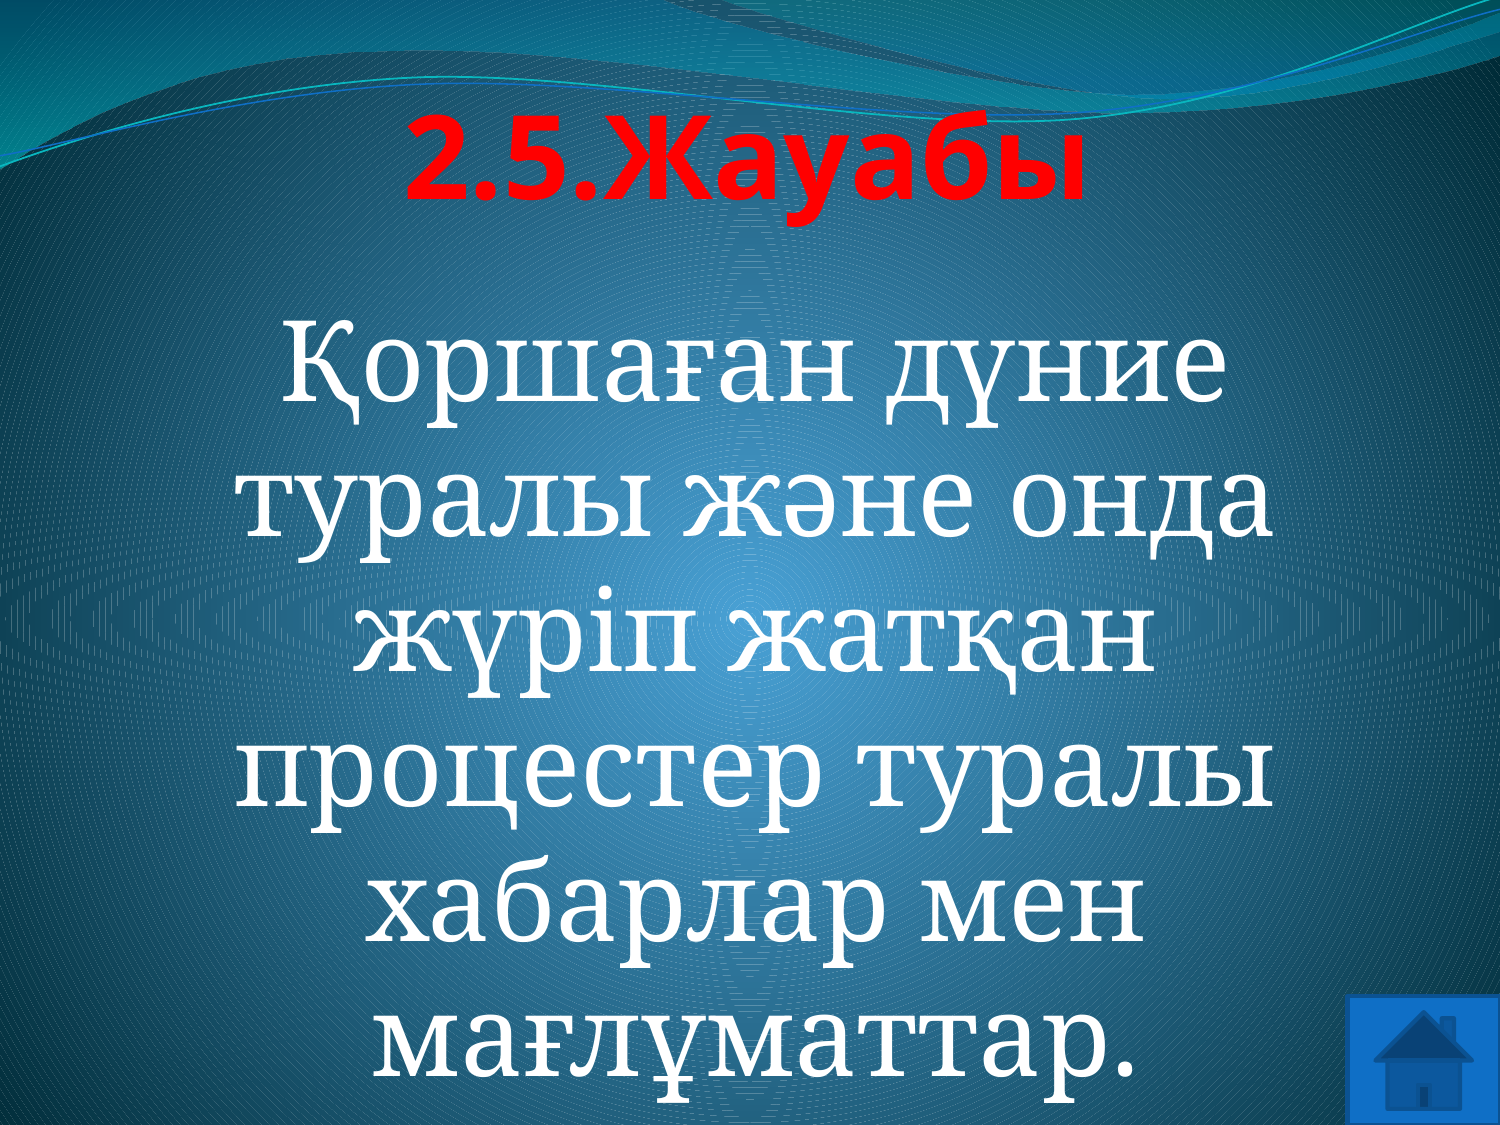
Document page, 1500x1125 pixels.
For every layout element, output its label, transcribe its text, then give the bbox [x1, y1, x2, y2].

text_box [1345, 994, 1500, 1125]
title 2.5.Жауабы [105, 70, 1394, 223]
text_box Қоршаған дүние туралы және онда жүріп жатқан процестер туралы хабарлар мен мағлұматтар. [58, 281, 1453, 1106]
